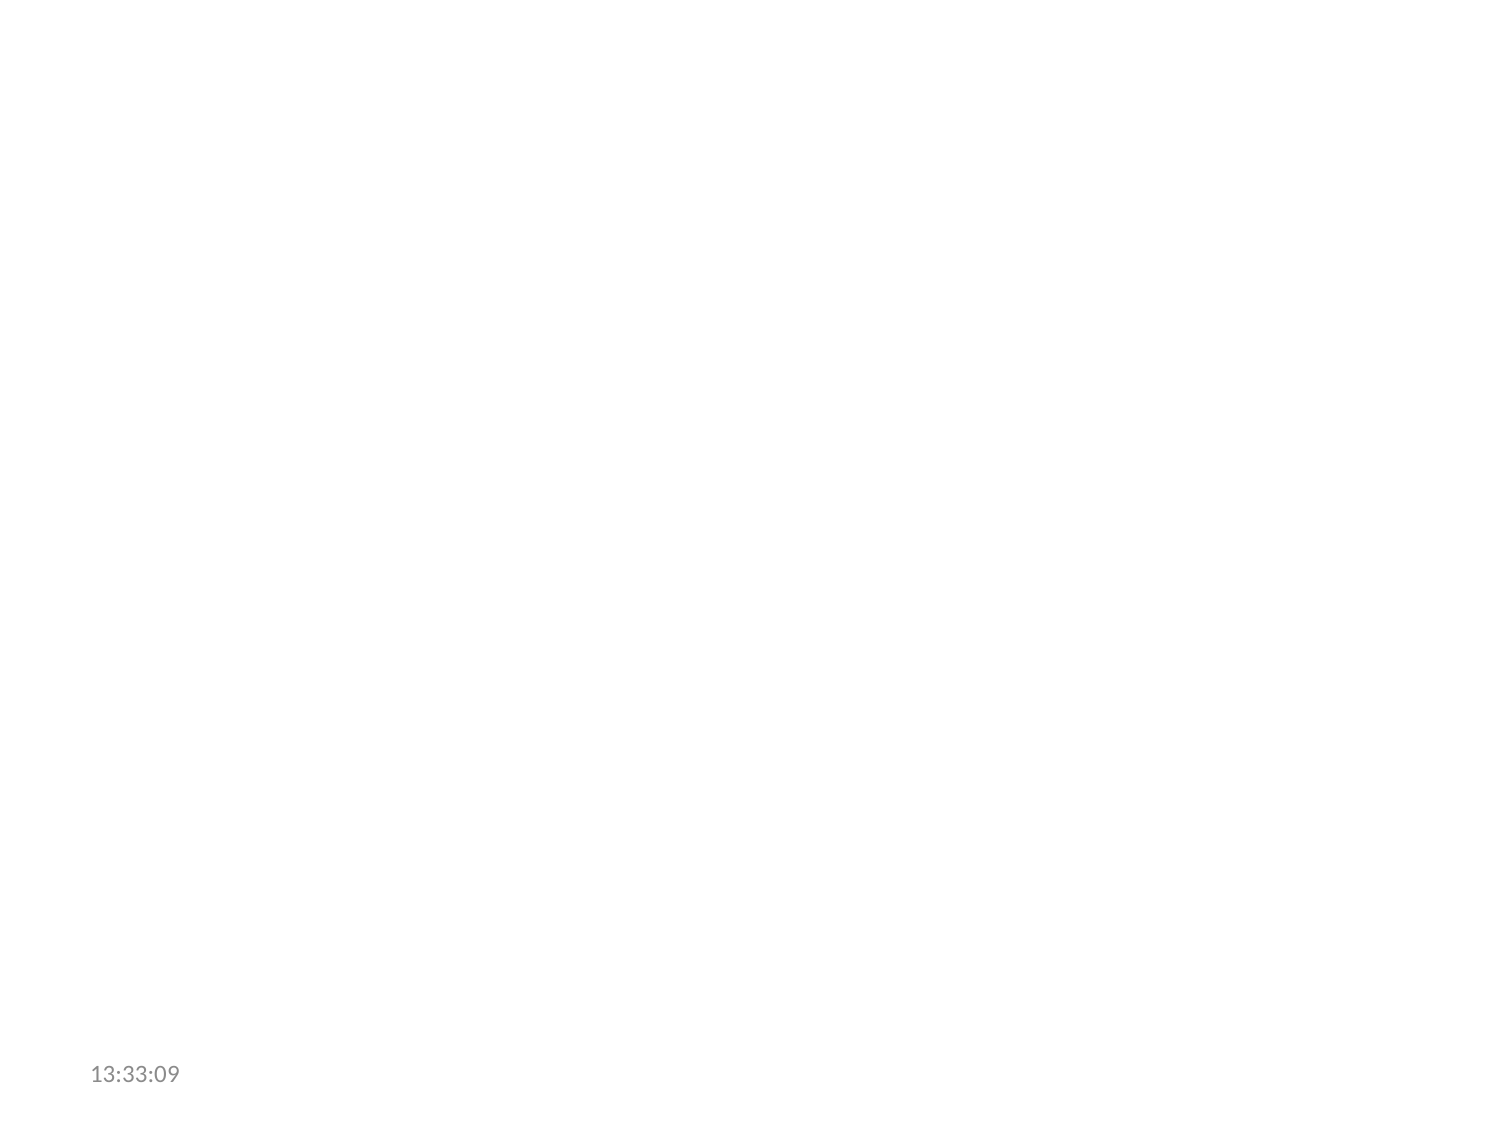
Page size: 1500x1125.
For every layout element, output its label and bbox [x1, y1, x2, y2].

slide_number [75, 1042, 425, 1103]
